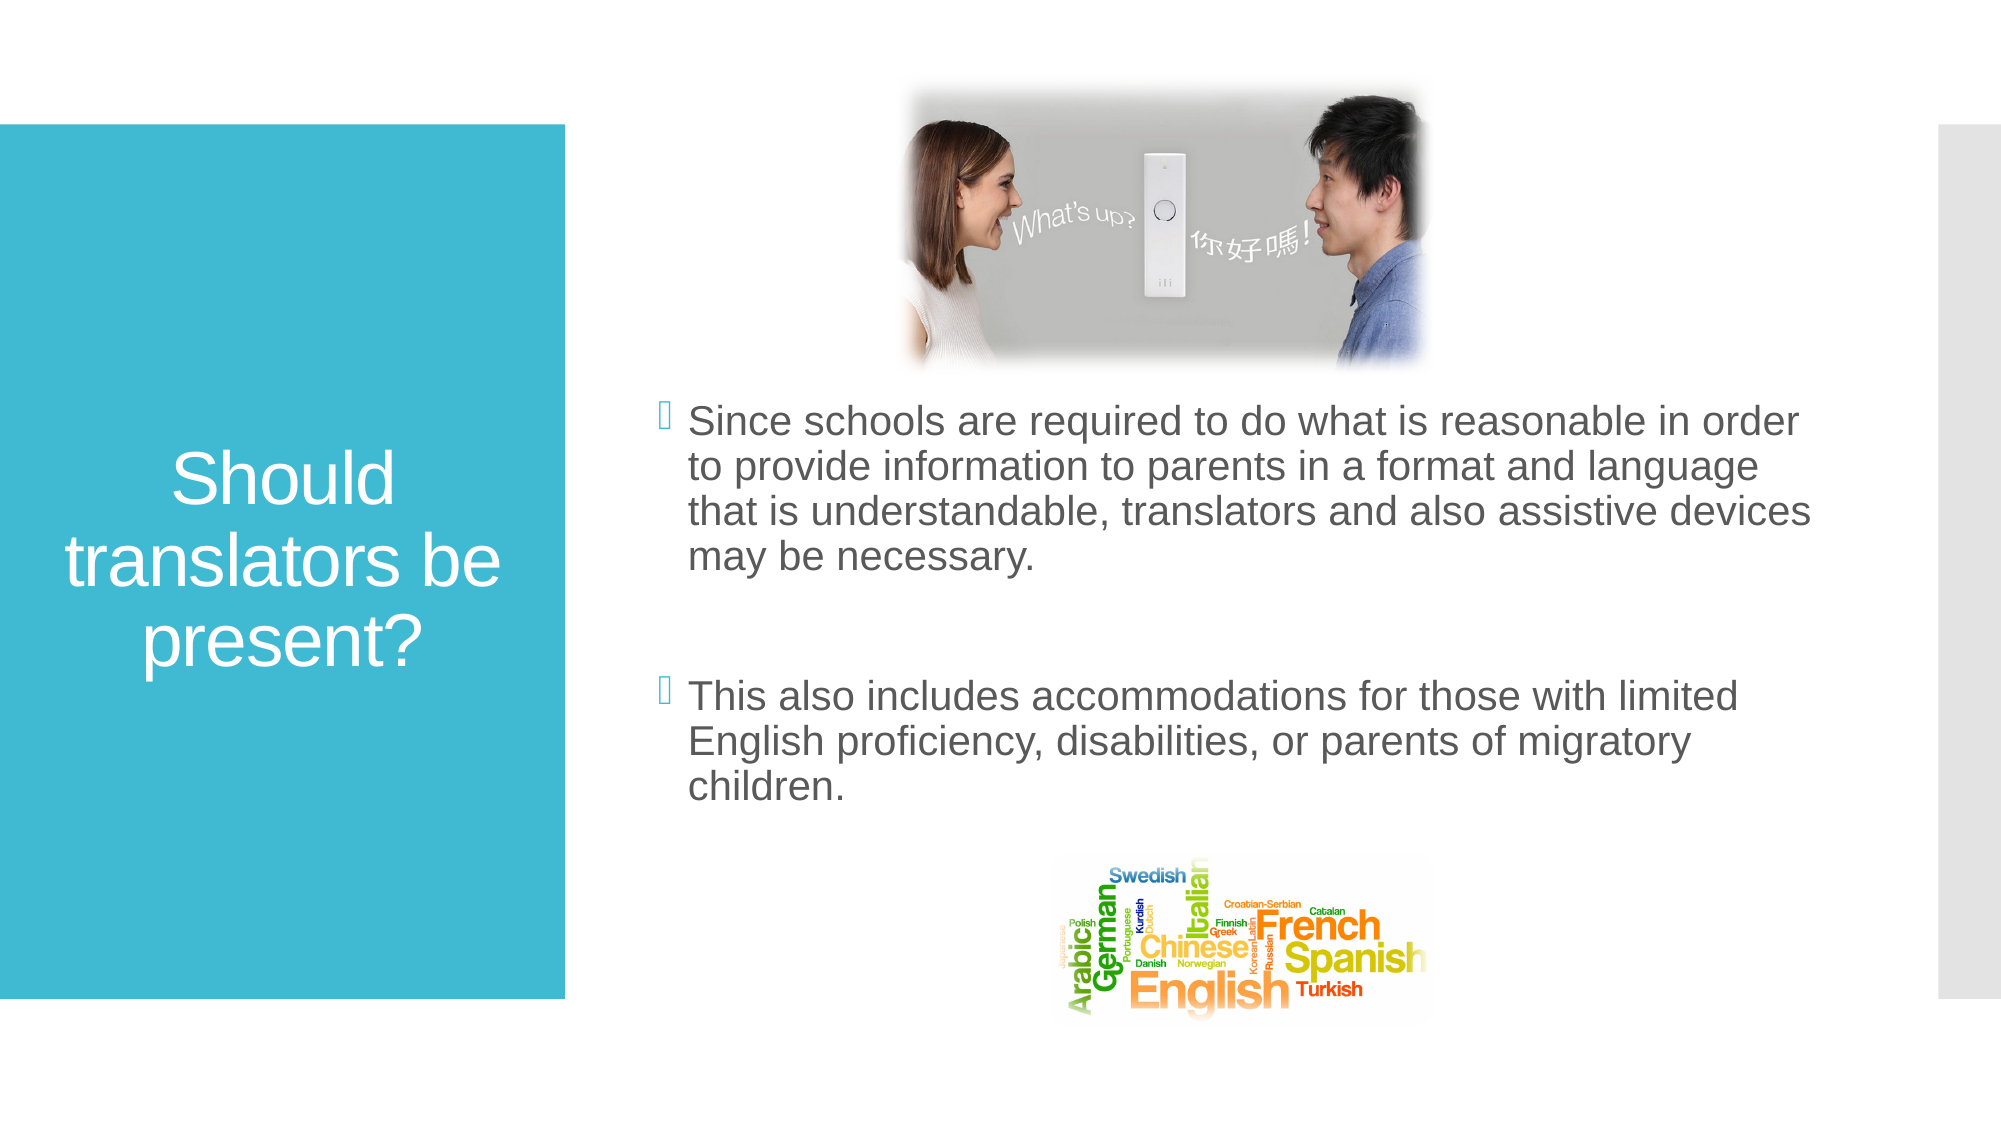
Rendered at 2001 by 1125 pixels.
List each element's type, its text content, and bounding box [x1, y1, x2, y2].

title Should translators be present? [41, 184, 525, 940]
list Since schools are required to do what is reasonable in order to provide information to parents in a format and language that is understandable, translators and also assistive devices may be necessary. This also includes accommodations for those with limited English proficiency, disabilities, or parents of migratory children. [642, 184, 1843, 1025]
picture [895, 72, 1435, 377]
picture [1049, 852, 1435, 1026]
